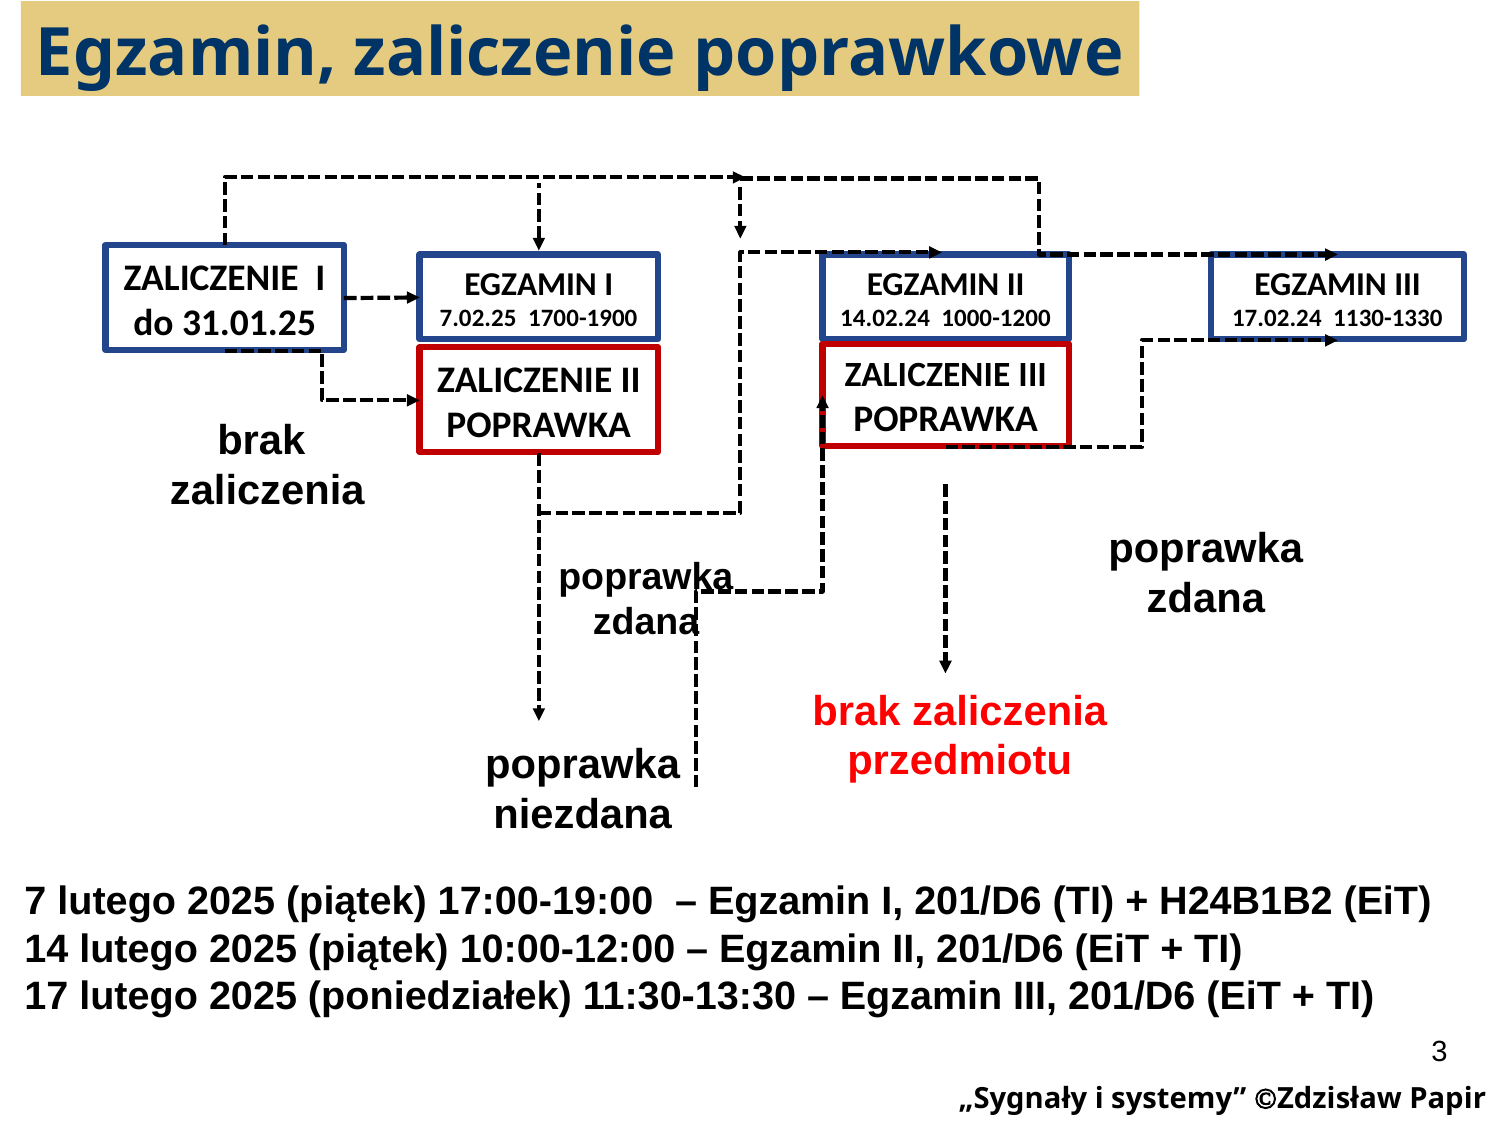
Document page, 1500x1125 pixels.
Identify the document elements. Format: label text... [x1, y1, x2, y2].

slide_number 3 [1149, 1024, 1463, 1101]
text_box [105, 177, 1465, 846]
text_box „Sygnały i systemy” Zdzisław Papir [943, 1071, 1500, 1122]
text_box Egzamin, zaliczenie poprawkowe [20, 1, 1140, 96]
text_box 7 lutego 2025 (piątek) 17:00-19:00 – Egzamin I, 201/D6 (TI) + H24B1B2 (EiT) 14 lutego 2025 (piątek) 10:00-12:00 – Egzamin II, 201/D6 (EiT + TI) 17 lutego 2025 (poniedziałek) 11:30-13:30 – Egzamin III, 201/D6 (EiT + TI) [9, 867, 1449, 1026]
